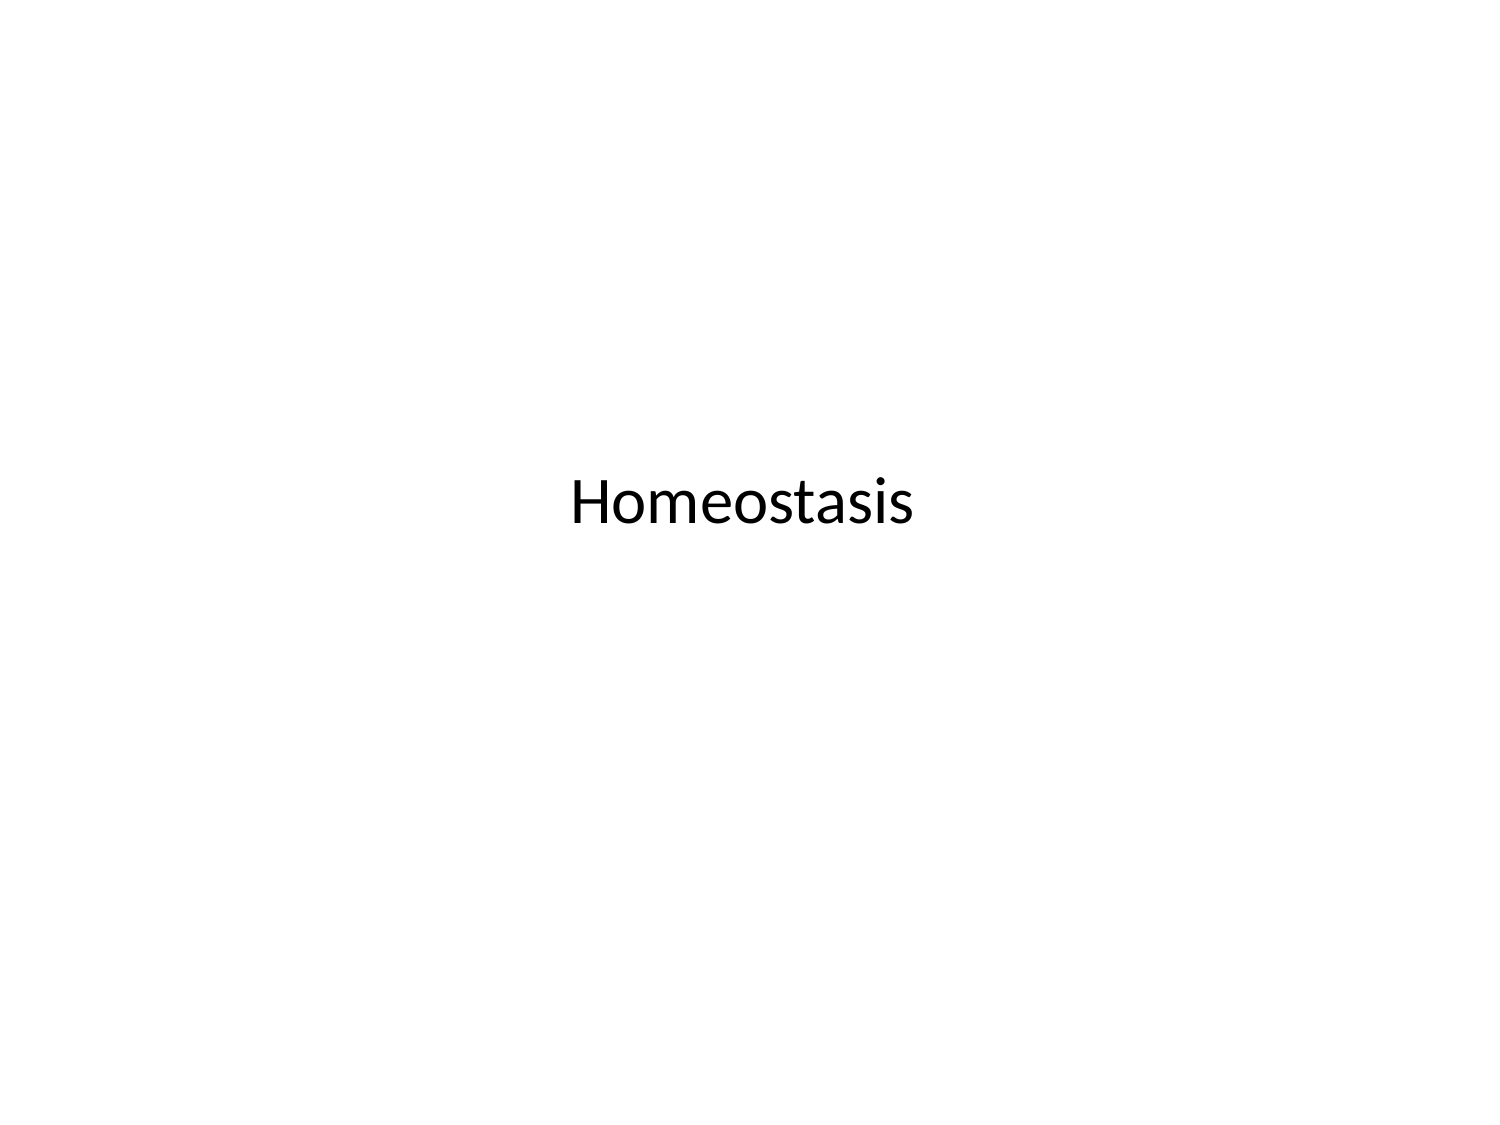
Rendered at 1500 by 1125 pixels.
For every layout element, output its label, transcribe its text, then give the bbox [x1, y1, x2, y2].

list Homeostasis [75, 262, 1425, 1005]
